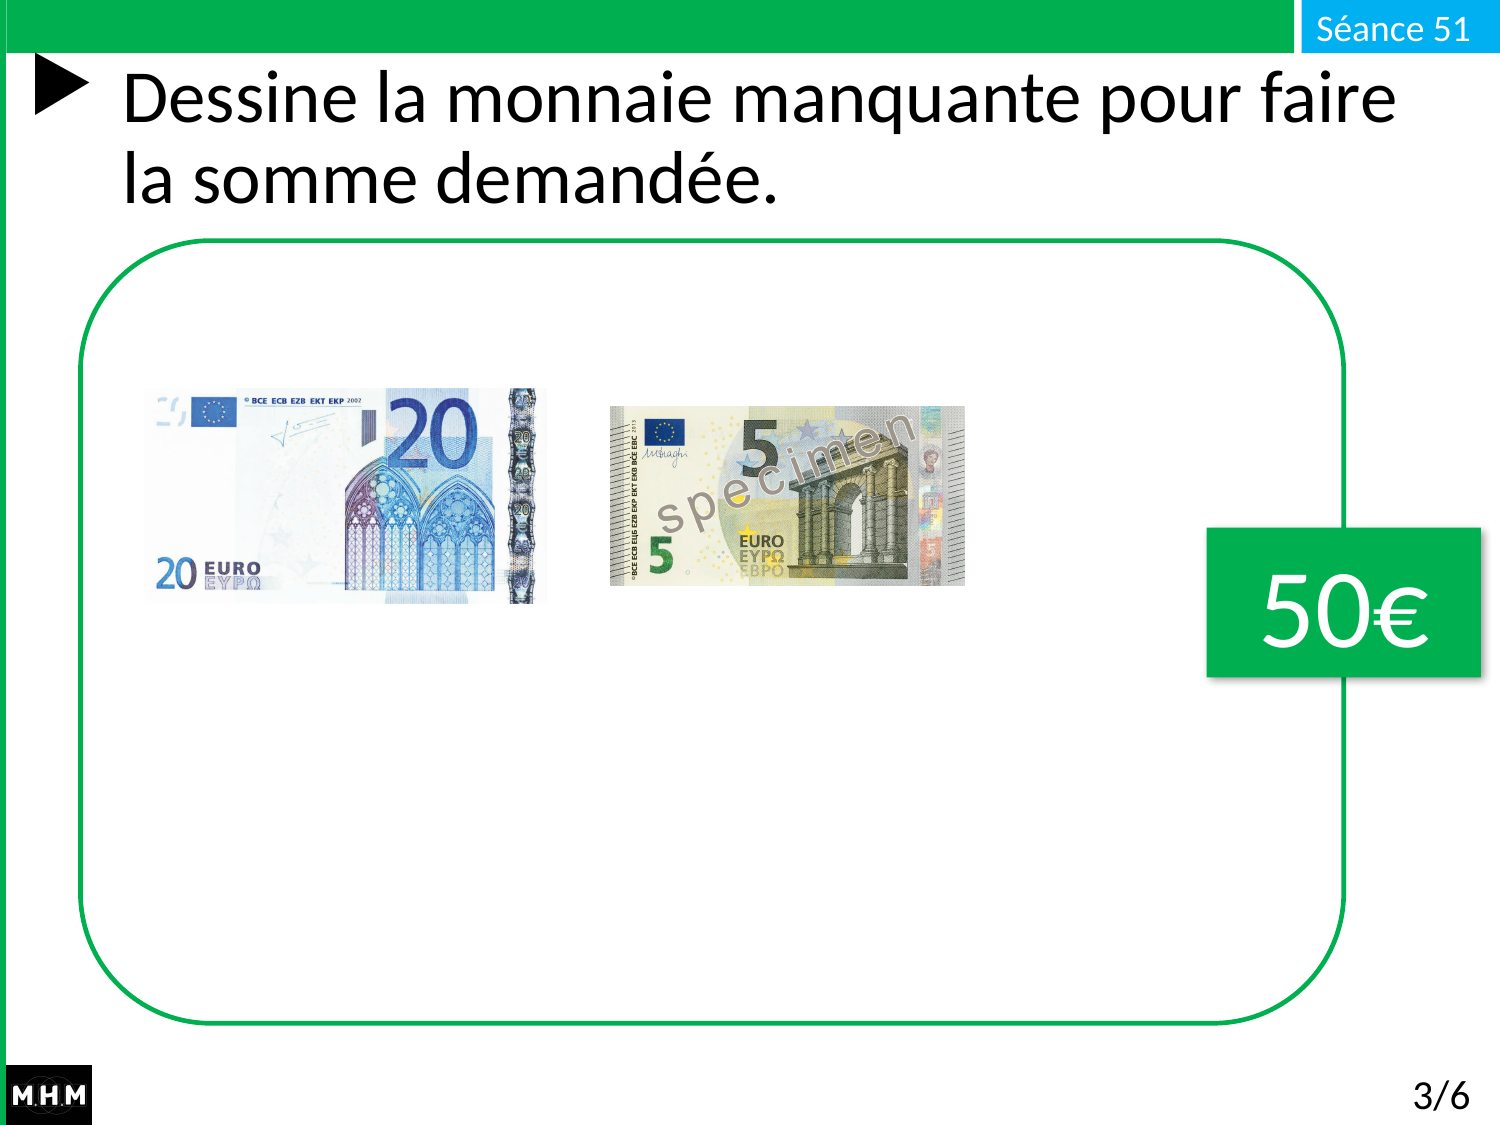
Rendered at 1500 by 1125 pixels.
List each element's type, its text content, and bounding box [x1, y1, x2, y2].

picture [6, 1065, 92, 1125]
text_box [79, 239, 1345, 1025]
text_box 50€ [1206, 527, 1481, 678]
title Dessine la monnaie manquante pour faire la somme demandée. [13, 58, 1453, 219]
picture [144, 388, 547, 604]
text_box 3/6 [1397, 1066, 1500, 1125]
picture [610, 406, 965, 586]
